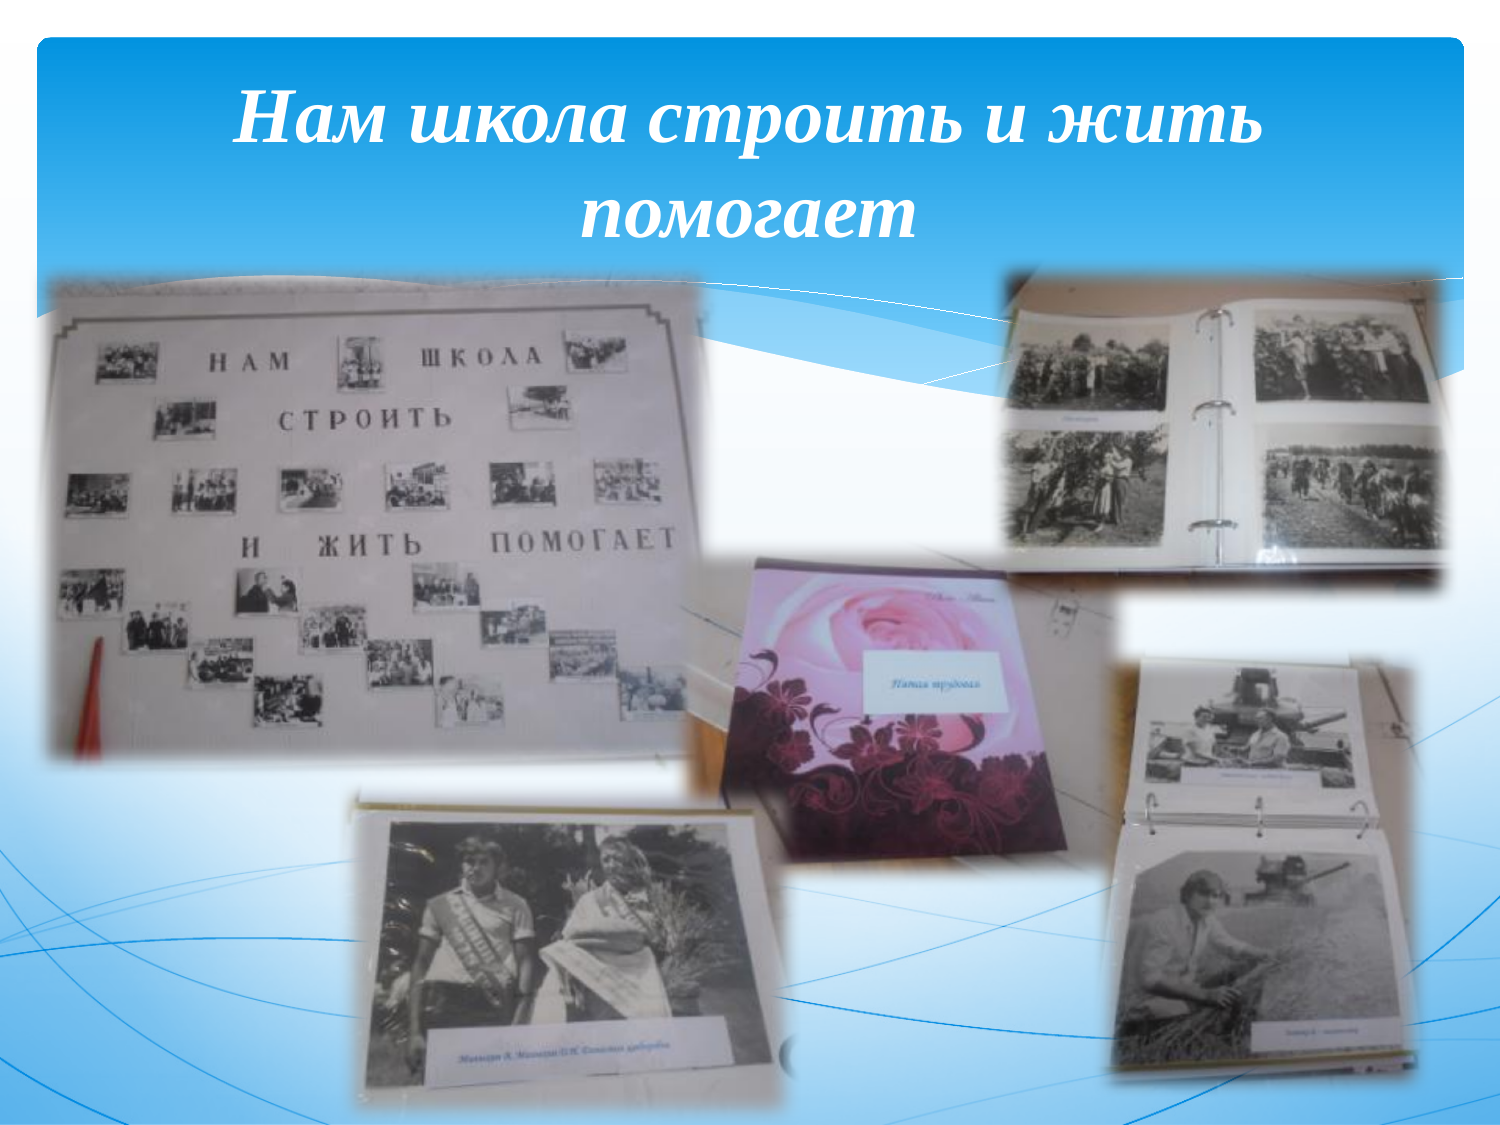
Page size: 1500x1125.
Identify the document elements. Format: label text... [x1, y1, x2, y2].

title Нам школа строить и жить помогает [75, 55, 1425, 261]
picture [29, 255, 1459, 1125]
